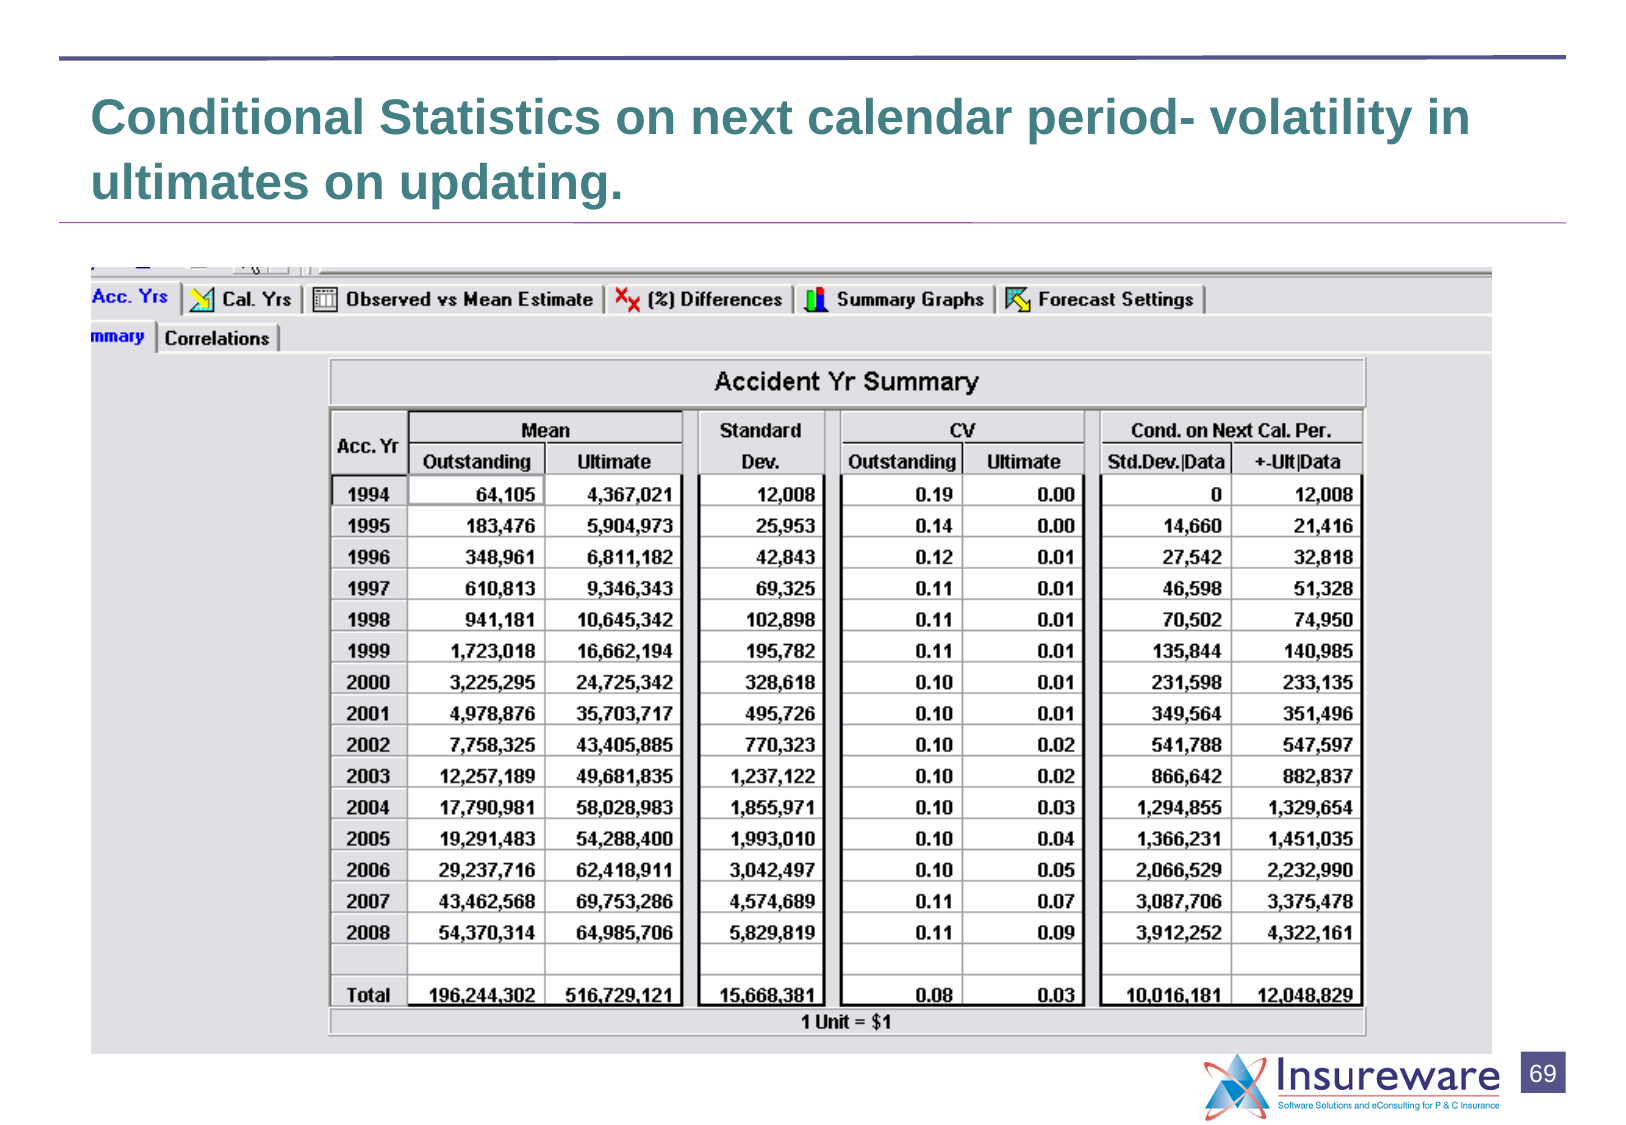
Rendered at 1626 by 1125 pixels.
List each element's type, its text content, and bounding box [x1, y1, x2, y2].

title Conditional Statistics on next calendar period- volatility in ultimates on updating. [90, 79, 1568, 204]
picture [91, 266, 1500, 1122]
slide_number 68 [1520, 1051, 1566, 1093]
